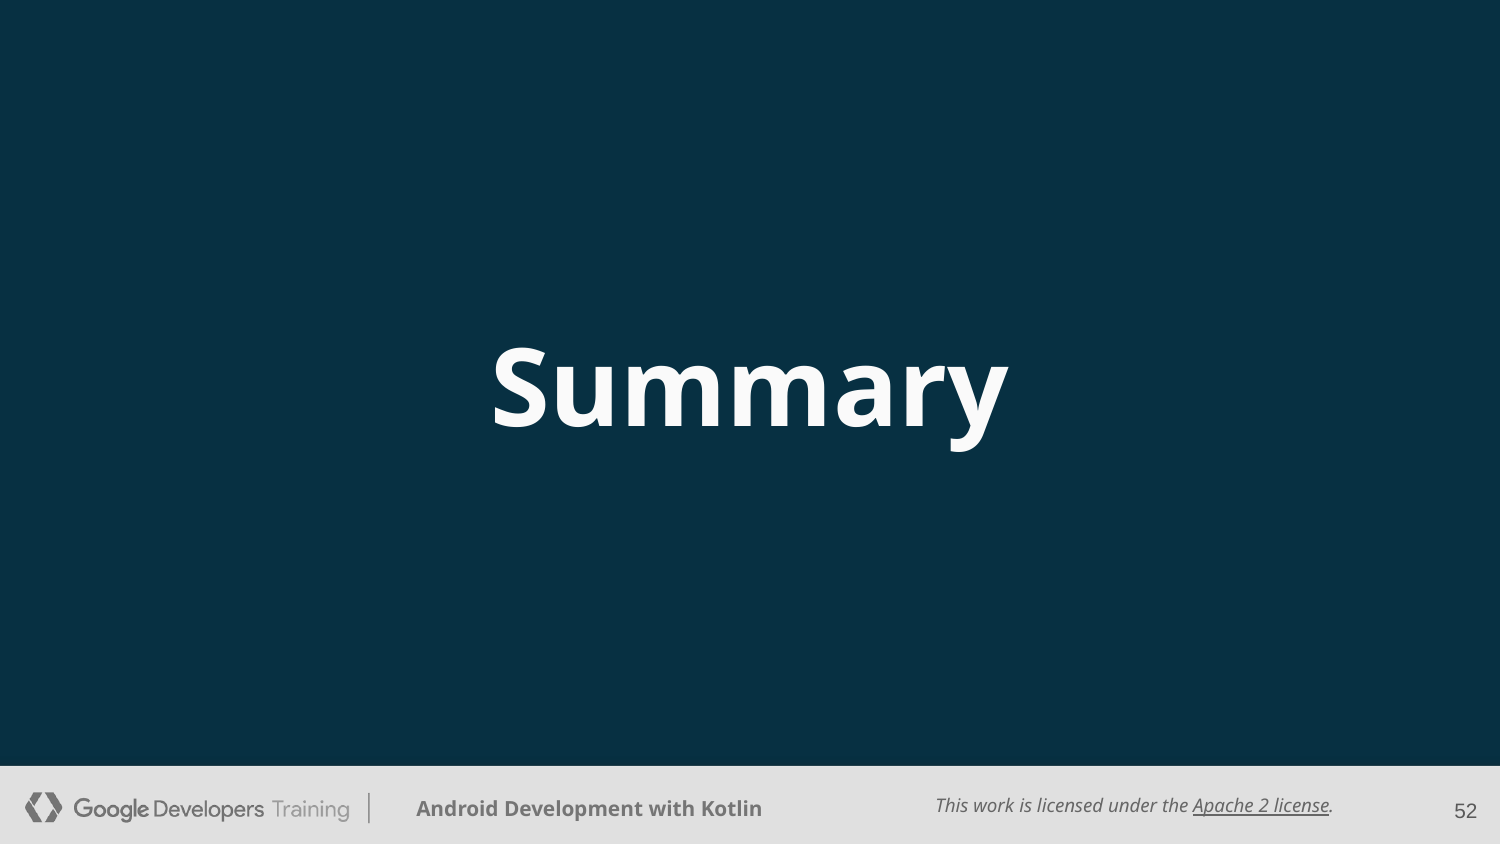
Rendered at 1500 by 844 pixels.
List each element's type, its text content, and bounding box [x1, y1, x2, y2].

text_box Summary [51, 0, 1449, 766]
picture [0, 0, 1500, 844]
slide_number ‹#› [1402, 777, 1493, 842]
